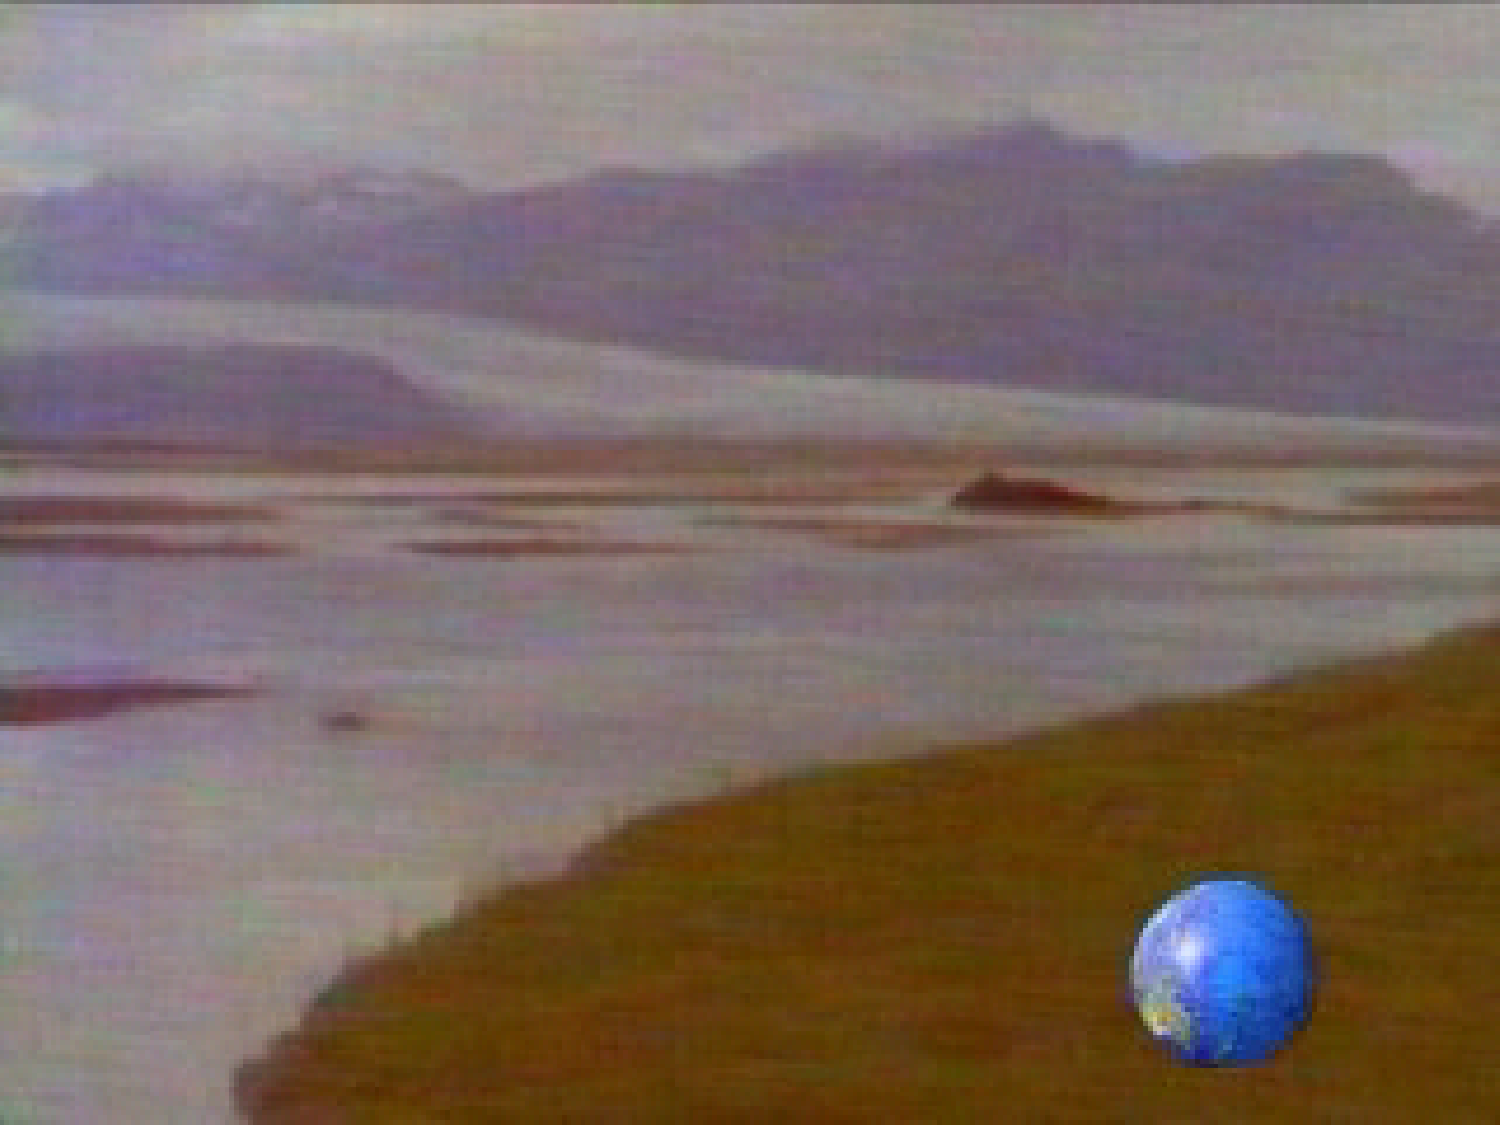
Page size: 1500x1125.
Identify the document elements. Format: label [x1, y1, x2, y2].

list [0, 0, 1500, 1125]
